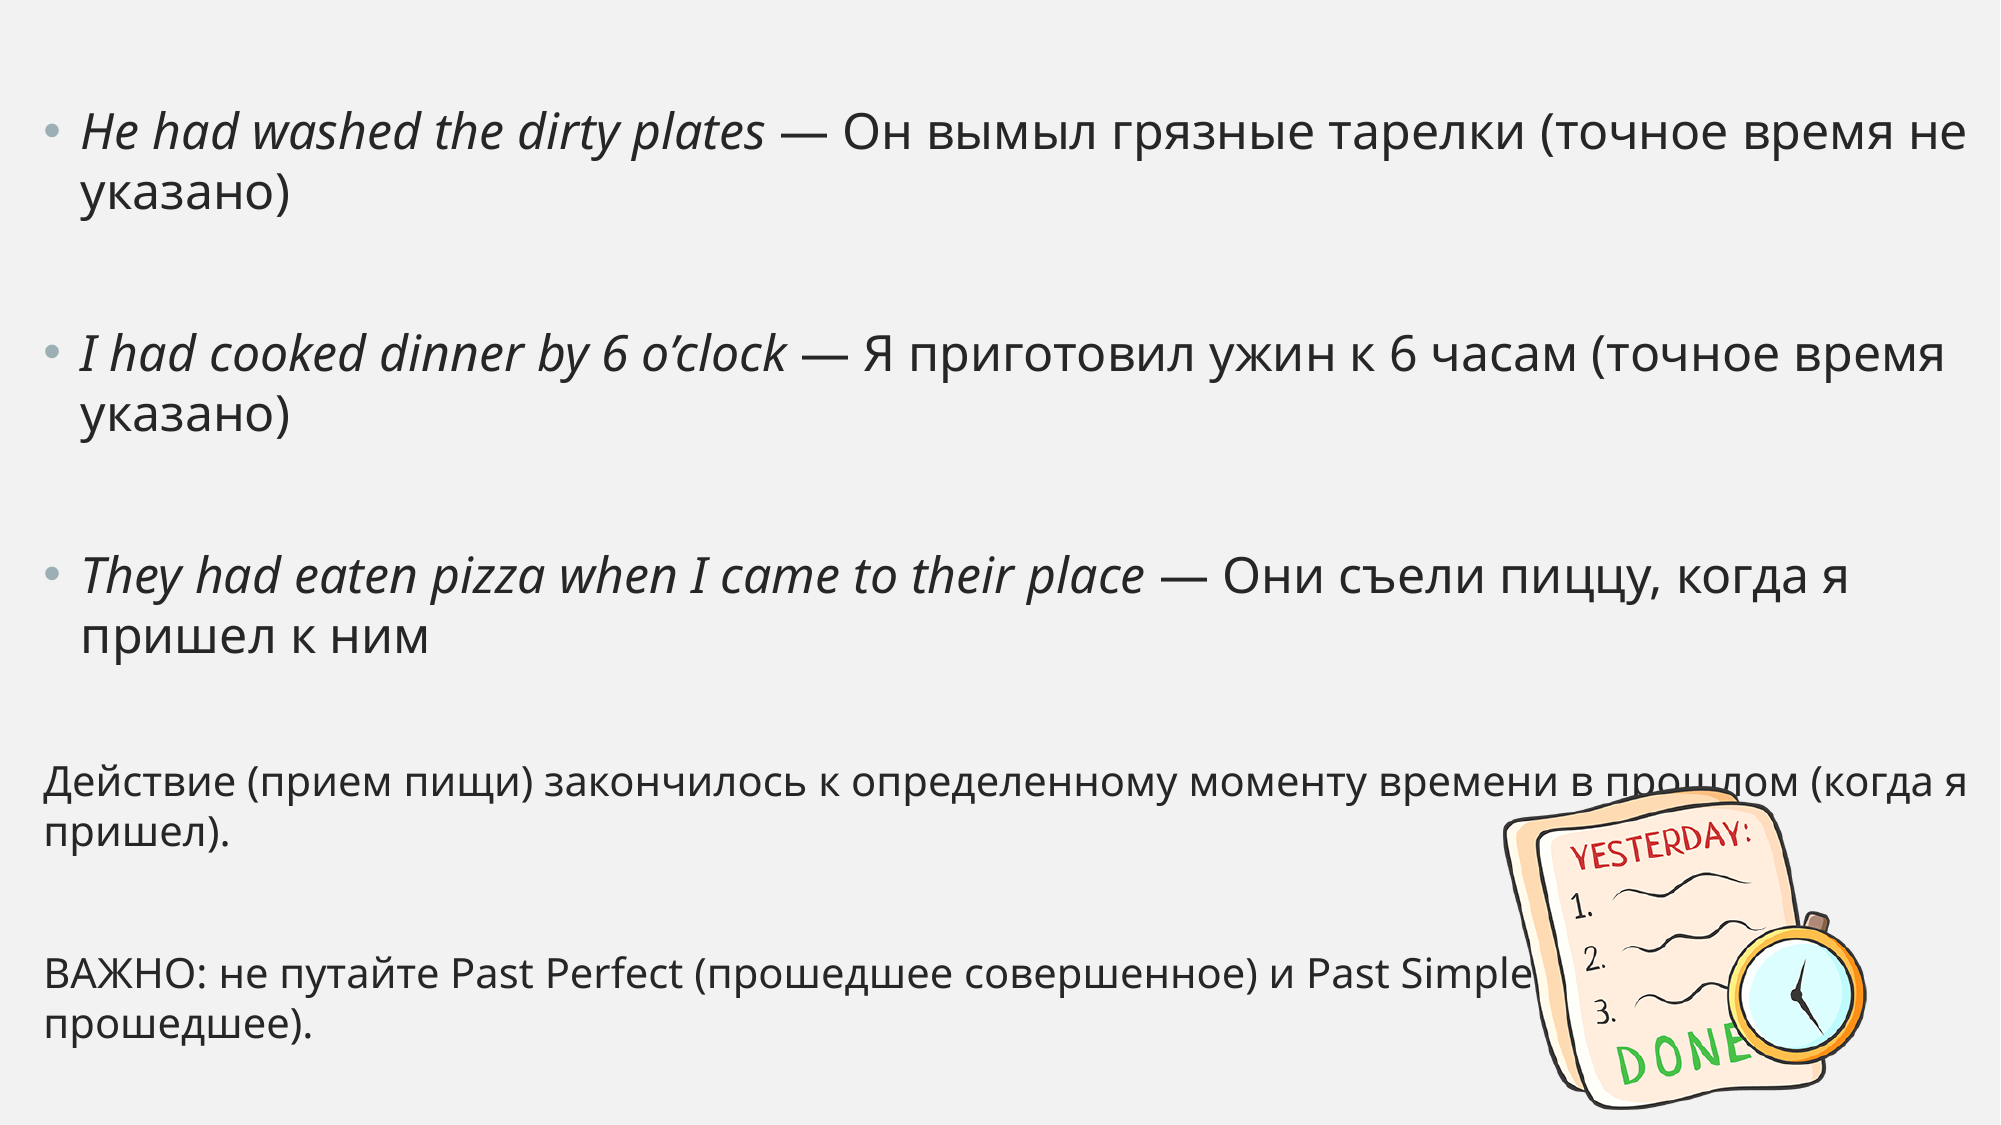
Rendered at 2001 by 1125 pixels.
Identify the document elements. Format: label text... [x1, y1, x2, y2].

list He had washed the dirty plates — Он вымыл грязные тарелки (точное время не указано) I had cooked dinner by 6 o’clock — Я приготовил ужин к 6 часам (точное время указано) They had eaten pizza when I came to their place — Они съели пиццу, когда я пришел к ним Действие (прием пищи) закончилось к определенному моменту времени в прошлом (когда я пришел). ВАЖНО: не путайте Past Perfect (прошедшее совершенное) и Past Simple (простое прошедшее). [28, 92, 2000, 981]
picture [1414, 786, 1954, 1110]
